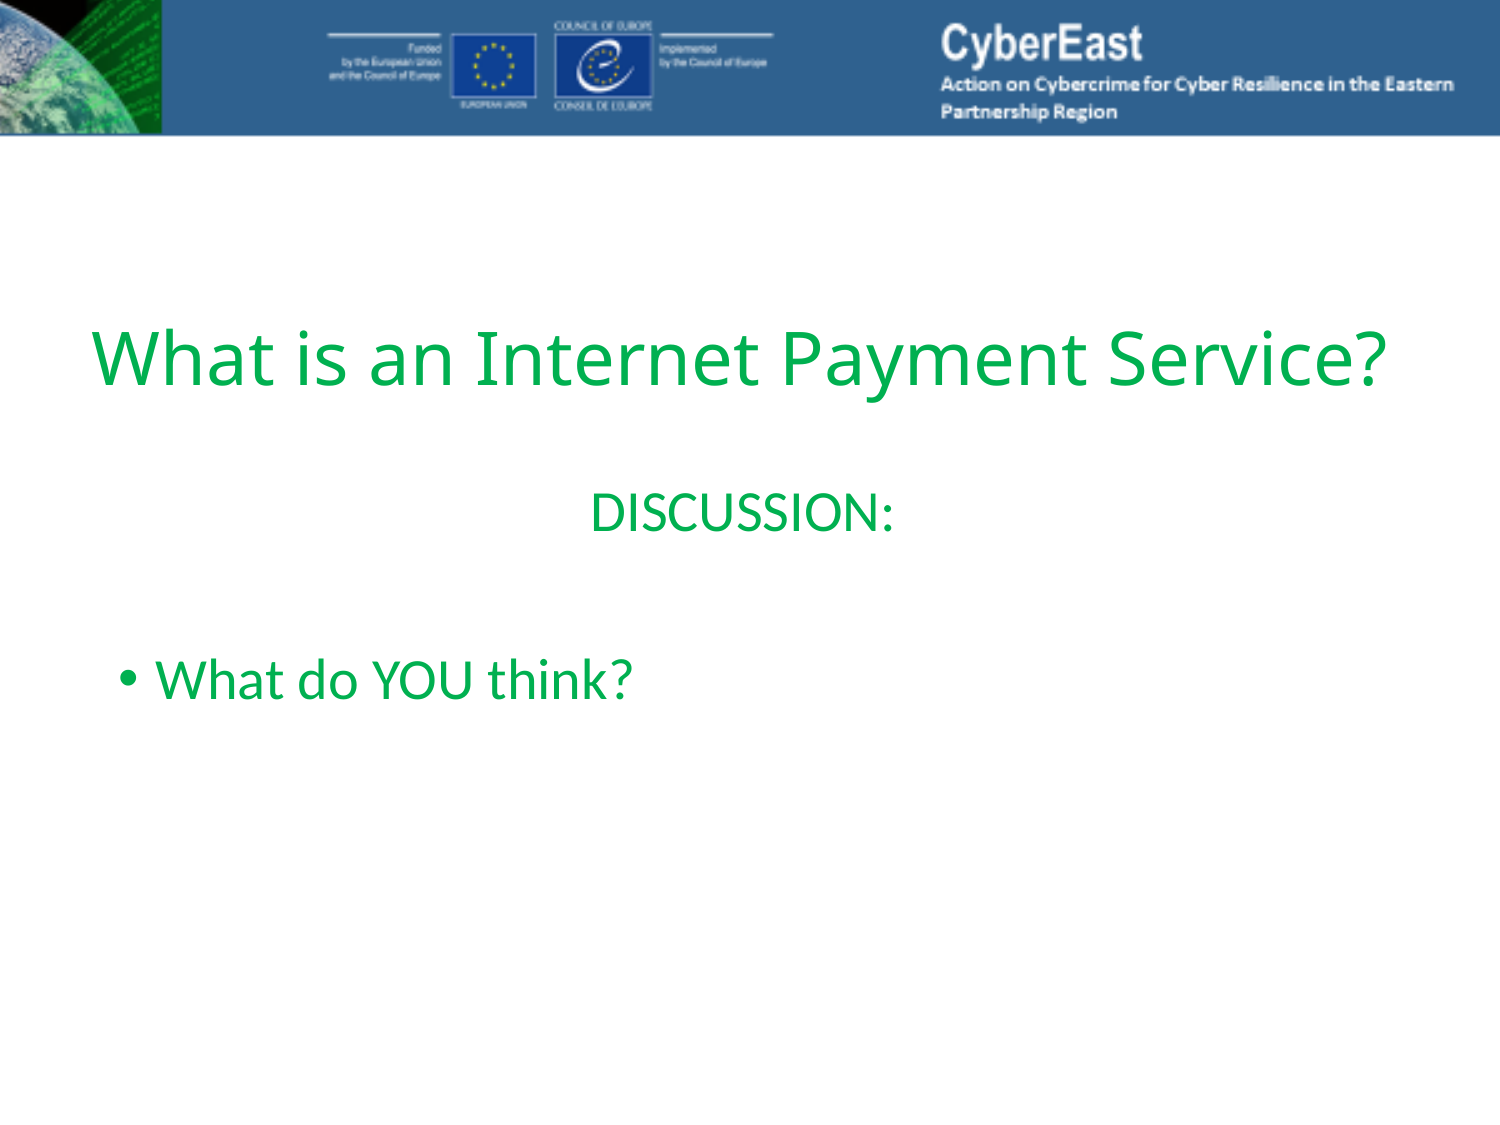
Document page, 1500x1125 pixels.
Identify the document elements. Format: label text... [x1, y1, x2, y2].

title What is an Internet Payment Service? [76, 278, 1427, 445]
picture [0, 0, 1500, 1125]
list DISCUSSION: What do YOU think? [103, 299, 1397, 1014]
